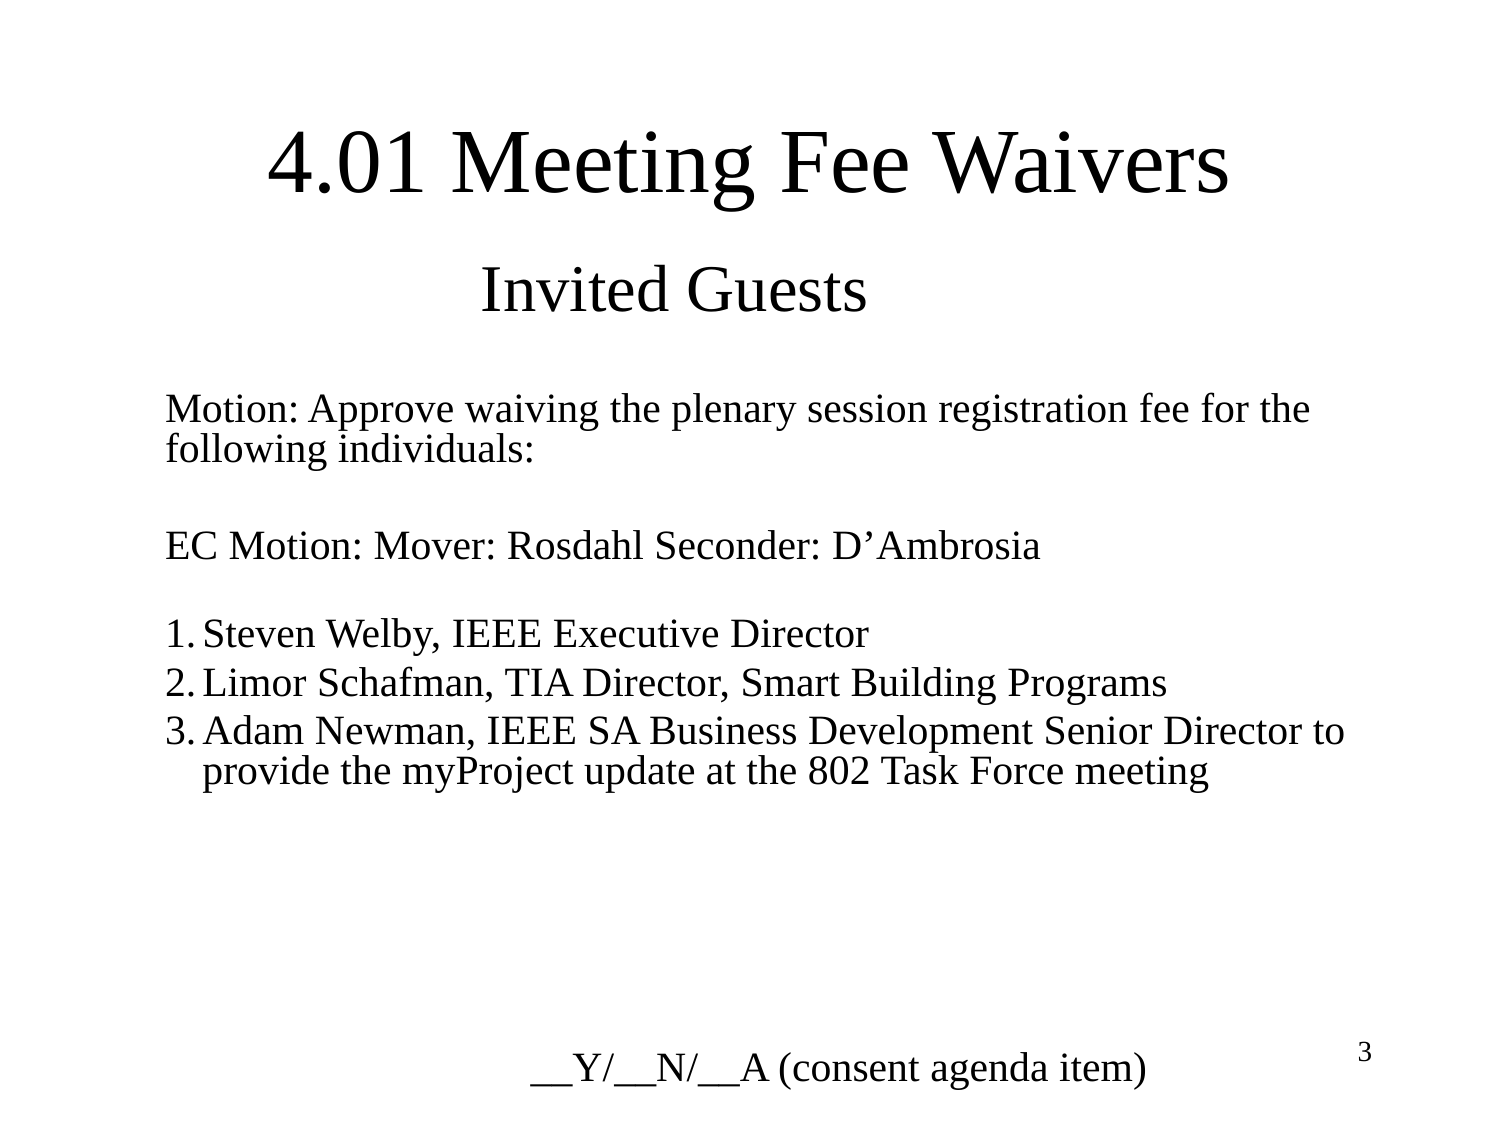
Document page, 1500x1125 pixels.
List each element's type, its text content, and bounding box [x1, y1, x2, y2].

text_box Motion: Approve waiving the plenary session registration fee for the following individuals: EC Motion: Mover: Rosdahl Seconder: D’Ambrosia Steven Welby, IEEE Executive Director Limor Schafman, TIA Director, Smart Building Programs Adam Newman, IEEE SA Business Development Senior Director to provide the myProject update at the 802 Task Force meeting __Y/__N/__A (consent agenda item) [150, 343, 1450, 907]
slide_number 3 [1074, 1024, 1388, 1101]
list [74, 599, 1426, 938]
title 4.01 Meeting Fee Waivers [112, 62, 1388, 251]
text_box Invited Guests [299, 228, 1050, 341]
